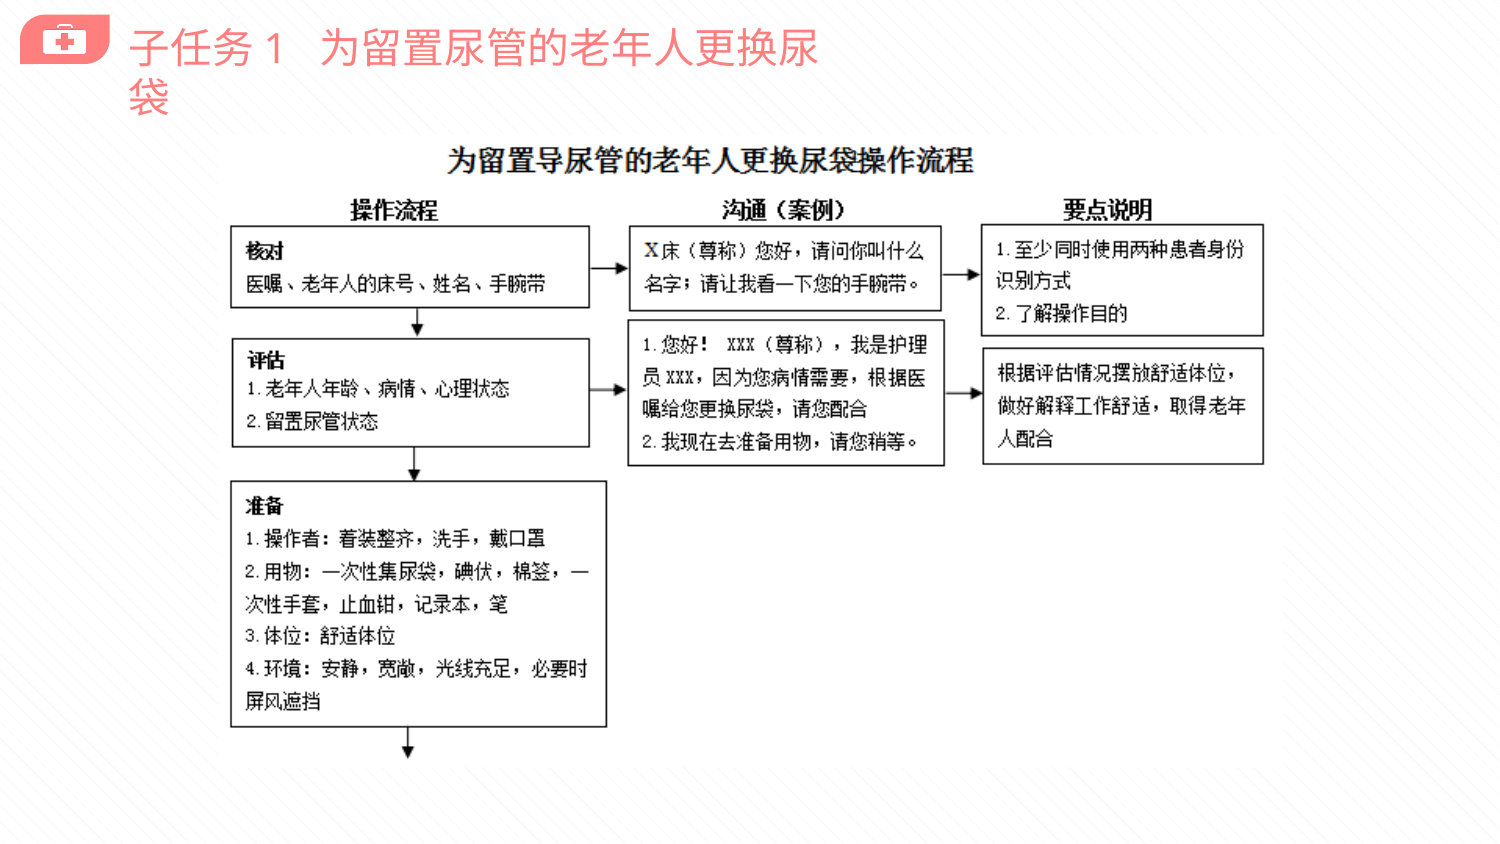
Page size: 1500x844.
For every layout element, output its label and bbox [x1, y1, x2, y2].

picture [217, 135, 1283, 767]
text_box [19, 14, 863, 81]
